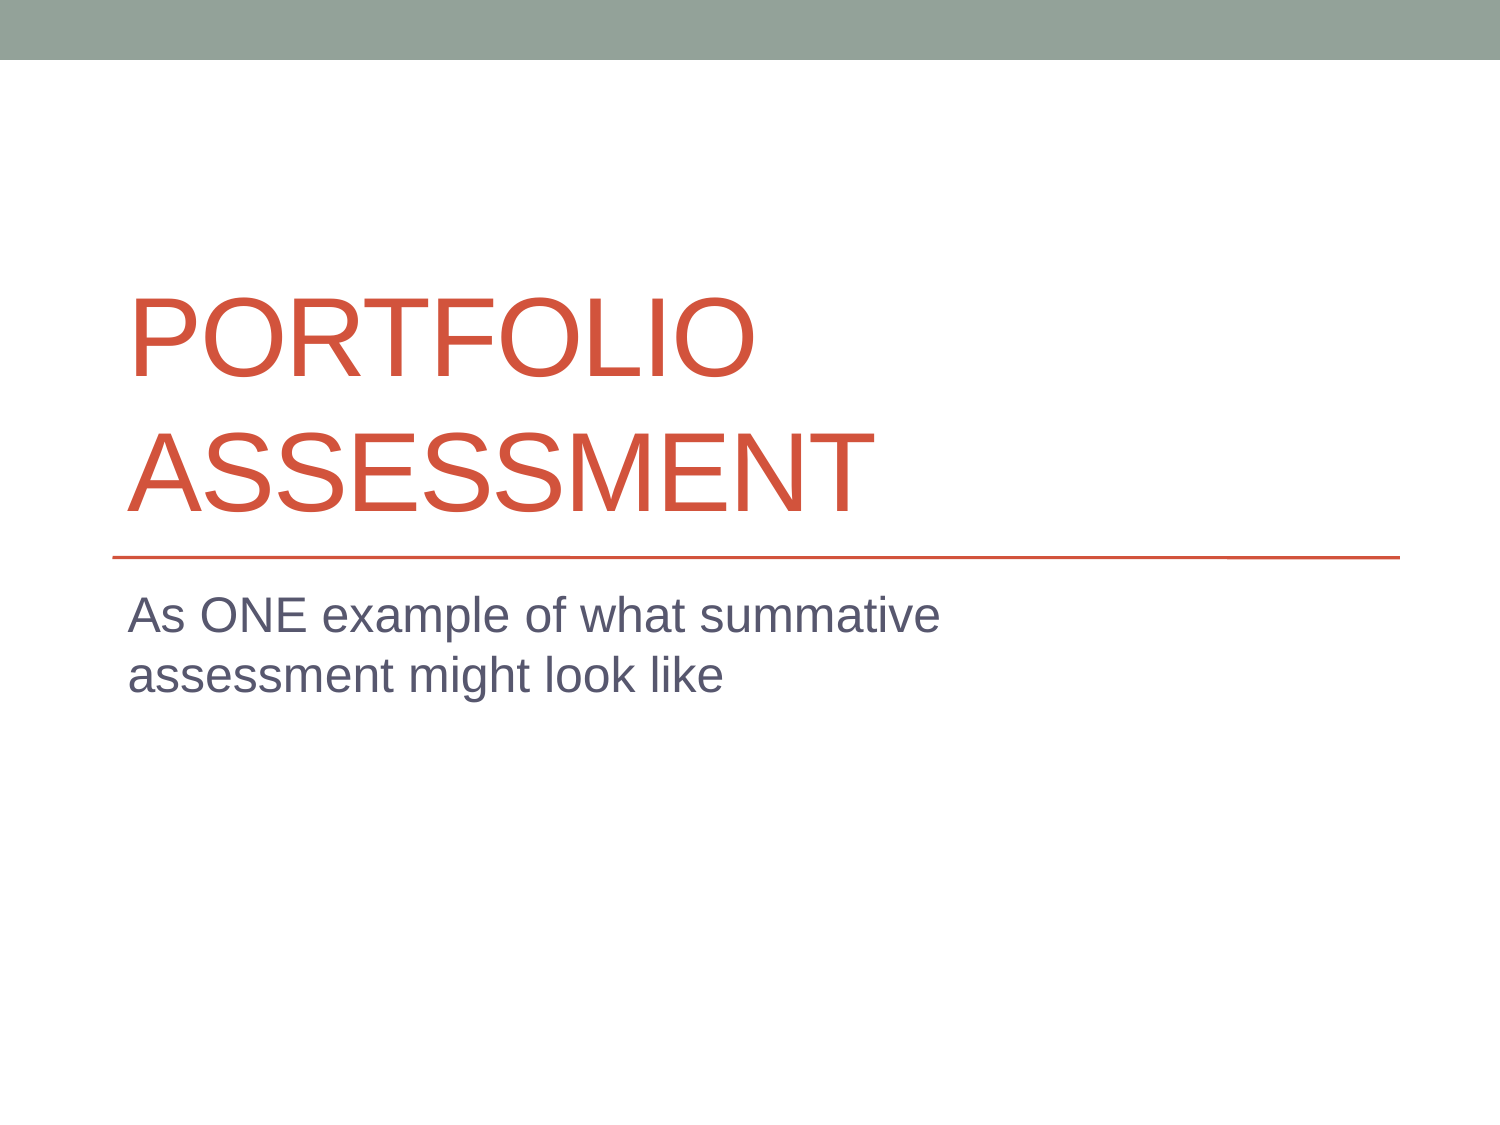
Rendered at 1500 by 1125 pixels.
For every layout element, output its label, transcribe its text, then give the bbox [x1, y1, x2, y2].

subtitle As ONE example of what summative assessment might look like [112, 575, 1163, 863]
title Portfolio assessment [112, 224, 1400, 542]
